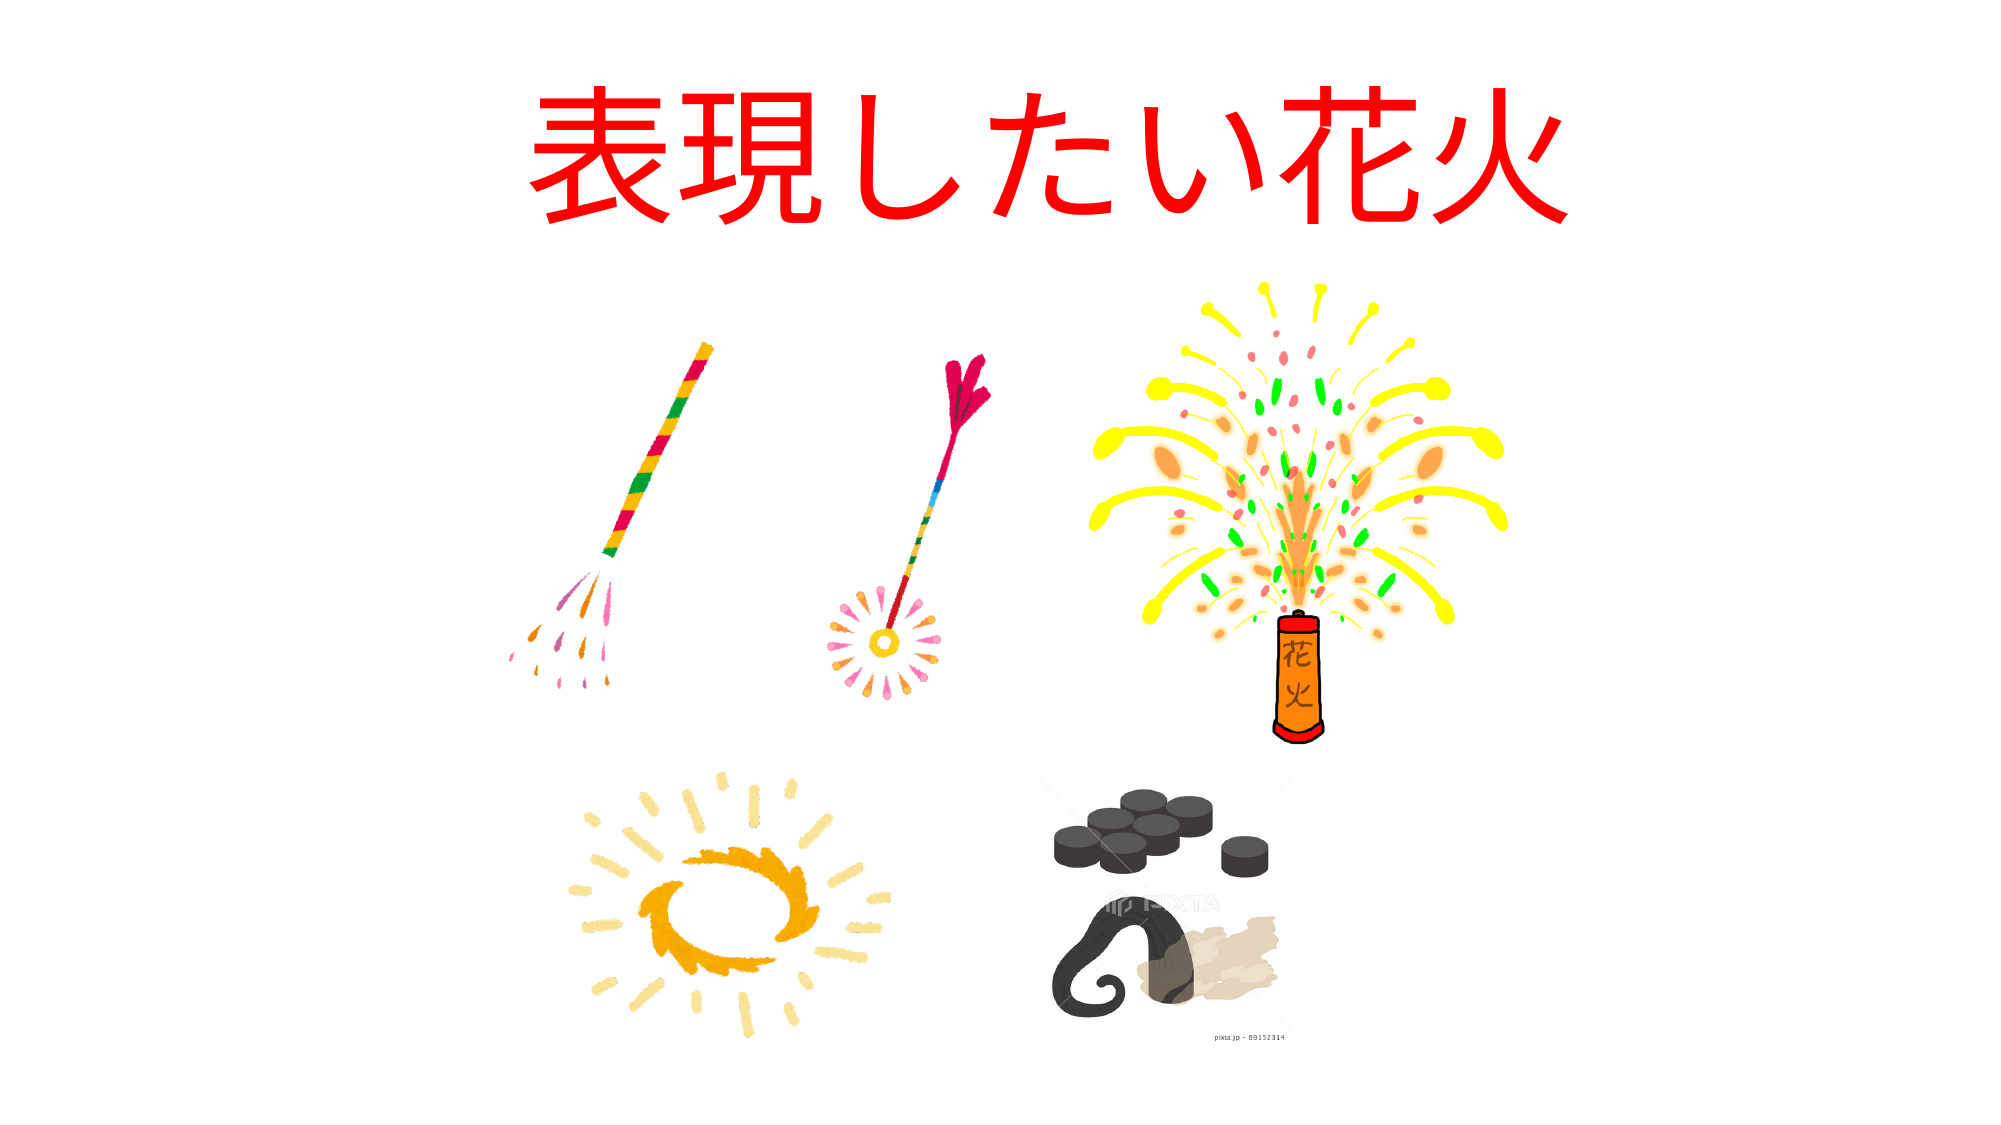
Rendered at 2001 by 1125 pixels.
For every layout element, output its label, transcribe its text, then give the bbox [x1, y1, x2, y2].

picture [557, 748, 906, 1068]
picture [497, 332, 718, 701]
text_box 表現したい花火 [510, 54, 1886, 250]
picture [810, 349, 1000, 701]
picture [1025, 244, 1586, 1042]
